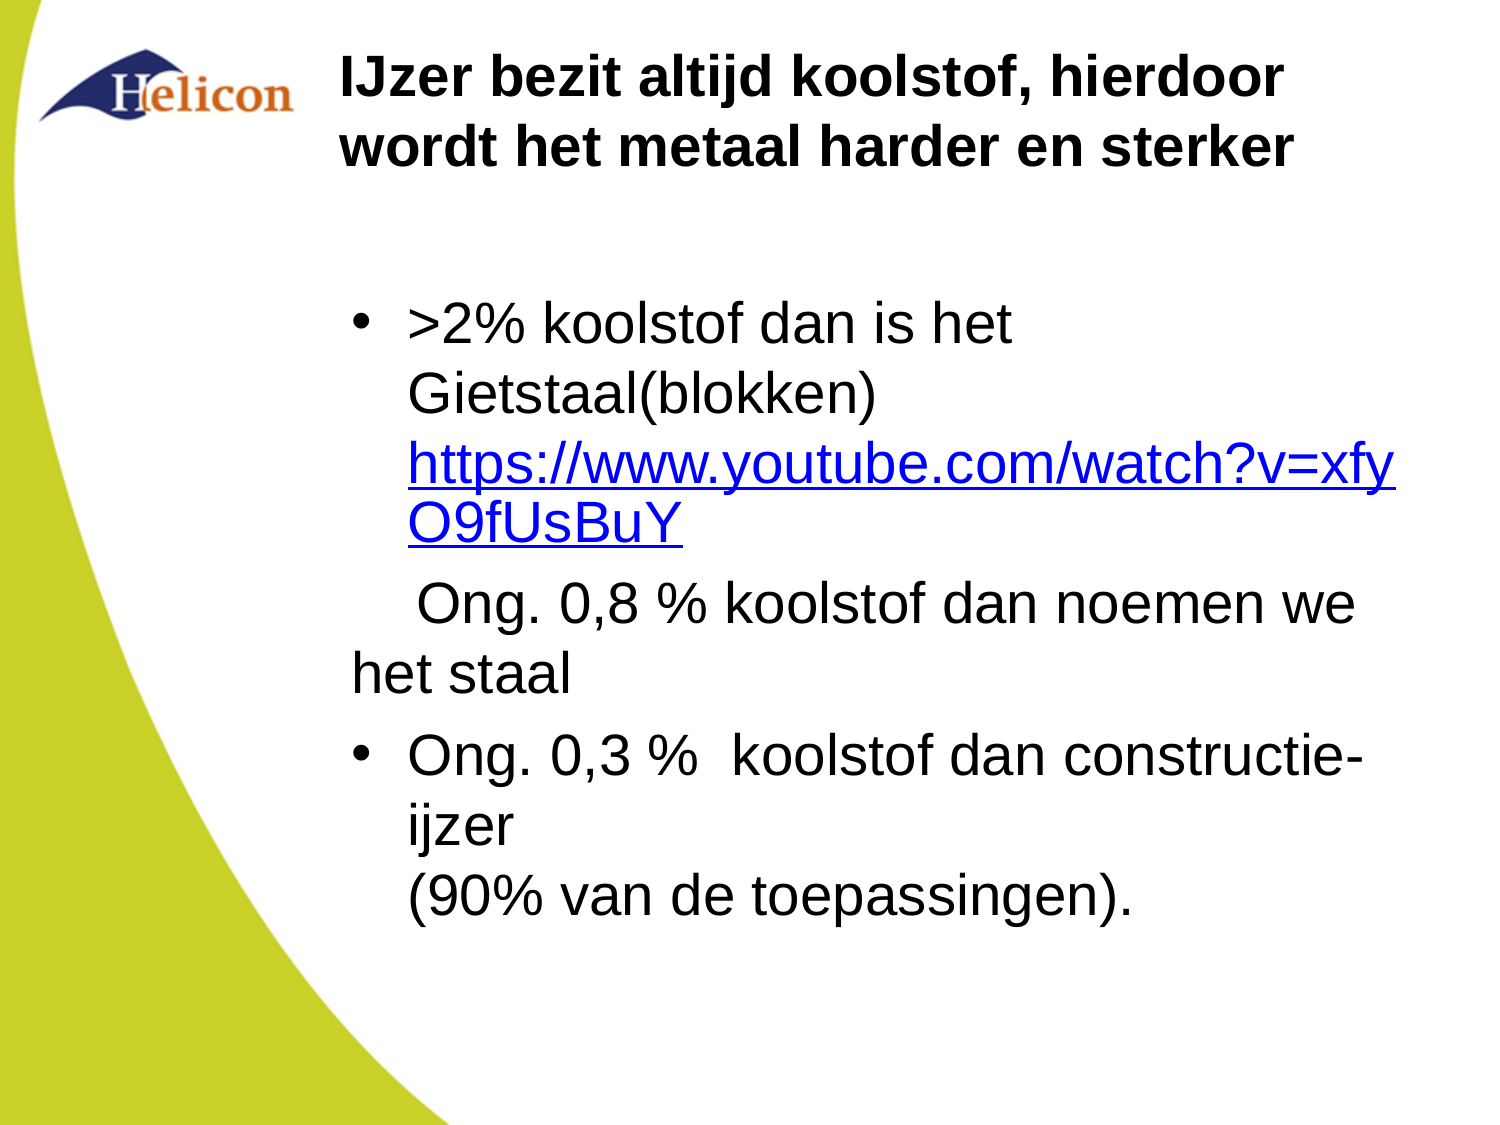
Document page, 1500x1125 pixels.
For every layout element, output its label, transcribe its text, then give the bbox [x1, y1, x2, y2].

list >2% koolstof dan is het Gietstaal(blokken)https://www.youtube.com/watch?v=xfyO9fUsBuY Ong. 0,8 % koolstof dan noemen we het staal Ong. 0,3 % koolstof dan constructie-ijzer (90% van de toepassingen). [336, 196, 1425, 1005]
title IJzer bezit altijd koolstof, hierdoor wordt het metaal harder en sterker [324, 54, 1415, 161]
picture [0, 0, 1500, 1125]
